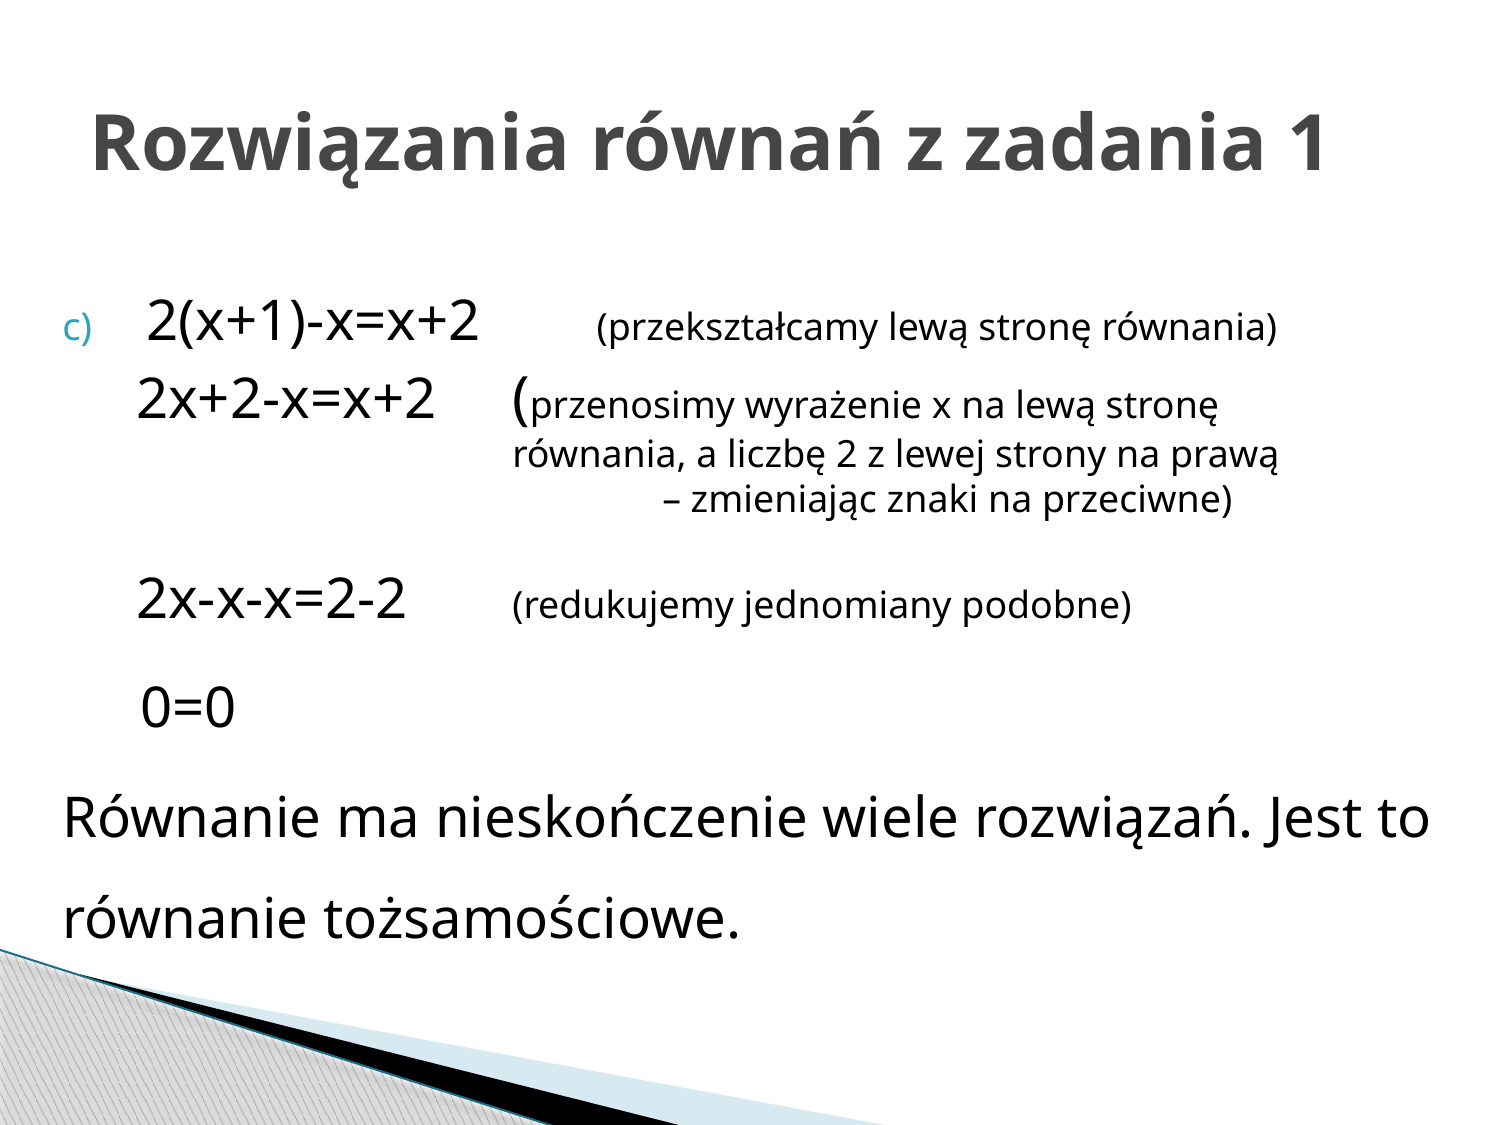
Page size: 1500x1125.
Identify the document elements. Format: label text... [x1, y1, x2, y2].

title Rozwiązania równań z zadania 1 [75, 45, 1425, 233]
list 2(x+1)-x=x+2 (przekształcamy lewą stronę równania) 2x+2-x=x+2 (przenosimy wyrażenie x na lewą stronę równania, a liczbę 2 z lewej strony na prawą – zmieniając znaki na przeciwne) 2x-x-x=2-2 (redukujemy jednomiany podobne) 0=0 Równanie ma nieskończenie wiele rozwiązań. Jest to równanie tożsamościowe. [29, 243, 1500, 986]
